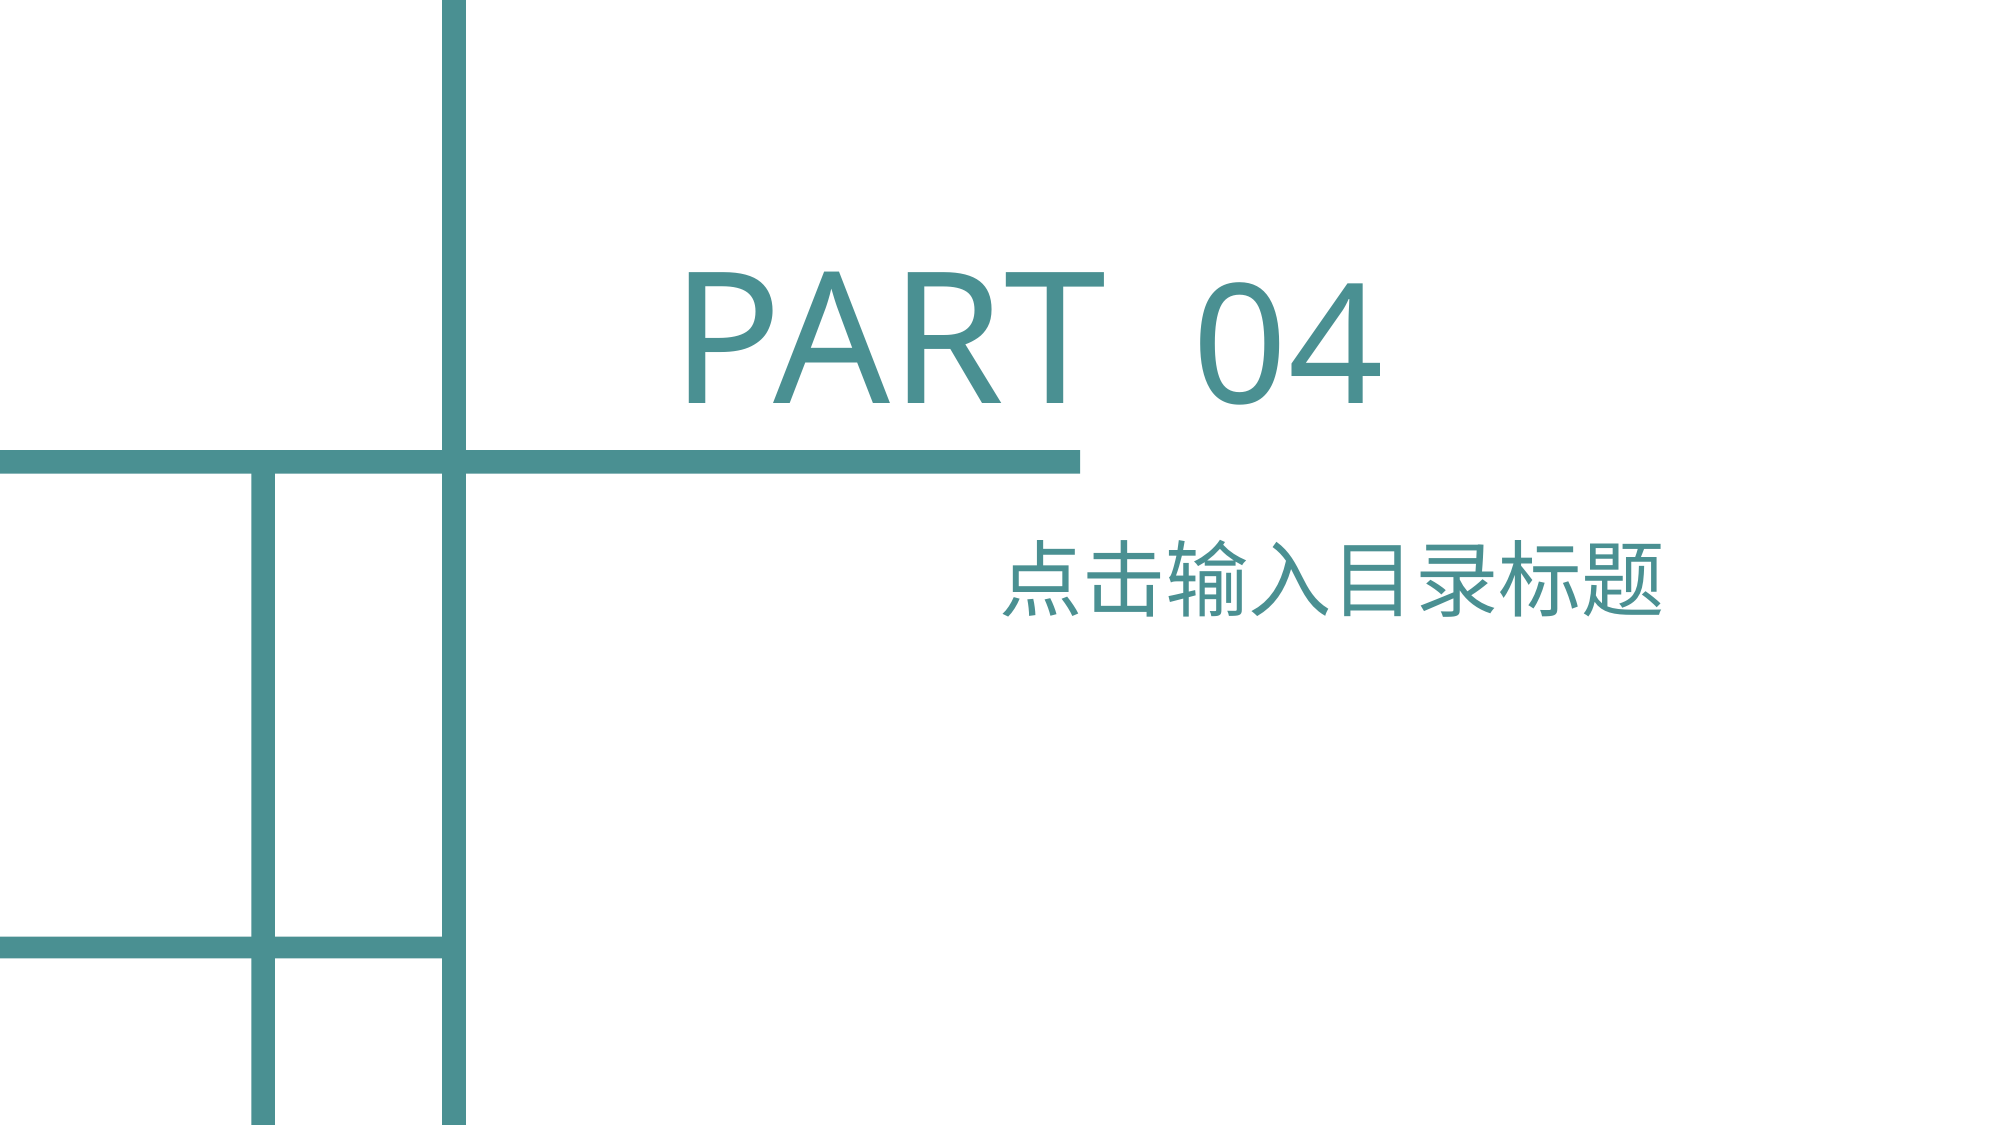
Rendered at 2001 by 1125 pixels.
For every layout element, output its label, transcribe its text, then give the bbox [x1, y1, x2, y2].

text_box 点击输入目录标题 [984, 519, 1802, 635]
text_box [0, 936, 250, 959]
text_box PART 04 [656, 212, 1623, 448]
text_box [276, 936, 441, 959]
text_box [250, 462, 276, 1125]
text_box [441, 0, 467, 449]
text_box [0, 449, 1081, 475]
text_box [441, 475, 467, 1125]
